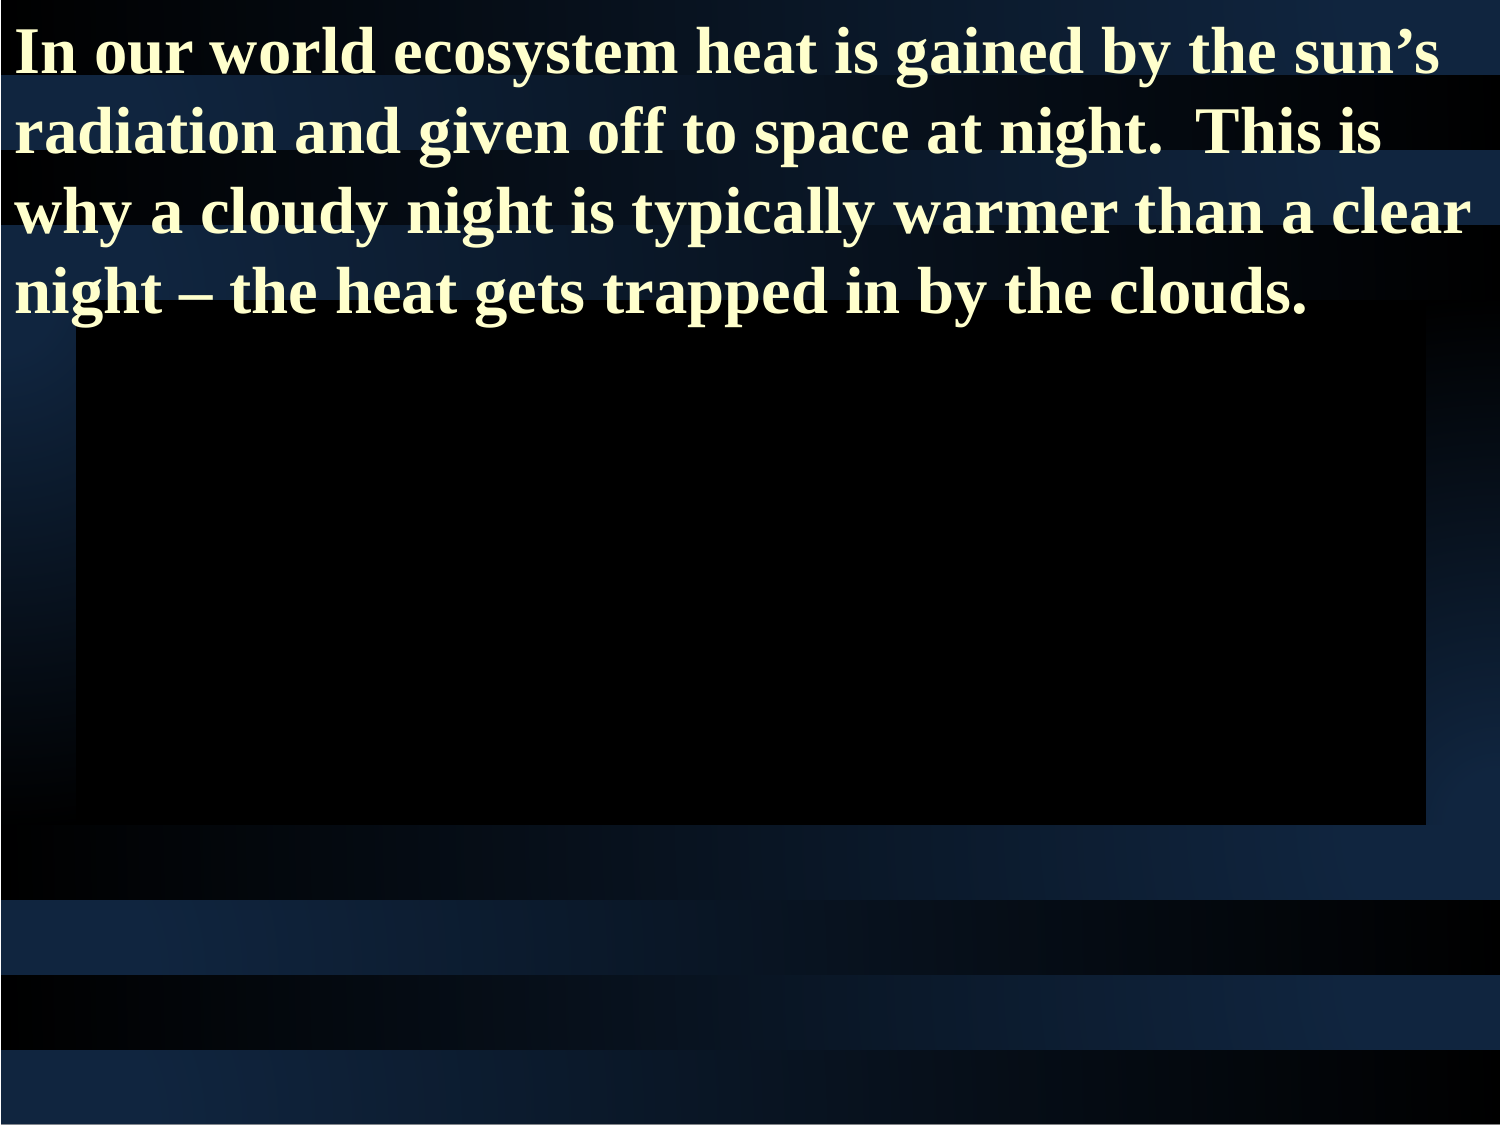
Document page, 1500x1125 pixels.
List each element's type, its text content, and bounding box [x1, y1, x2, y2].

picture [0, 335, 1500, 1125]
text_box In our world ecosystem heat is gained by the sun’s radiation and given off to space at night. This is why a cloudy night is typically warmer than a clear night – the heat gets trapped in by the clouds. [0, 0, 1500, 335]
